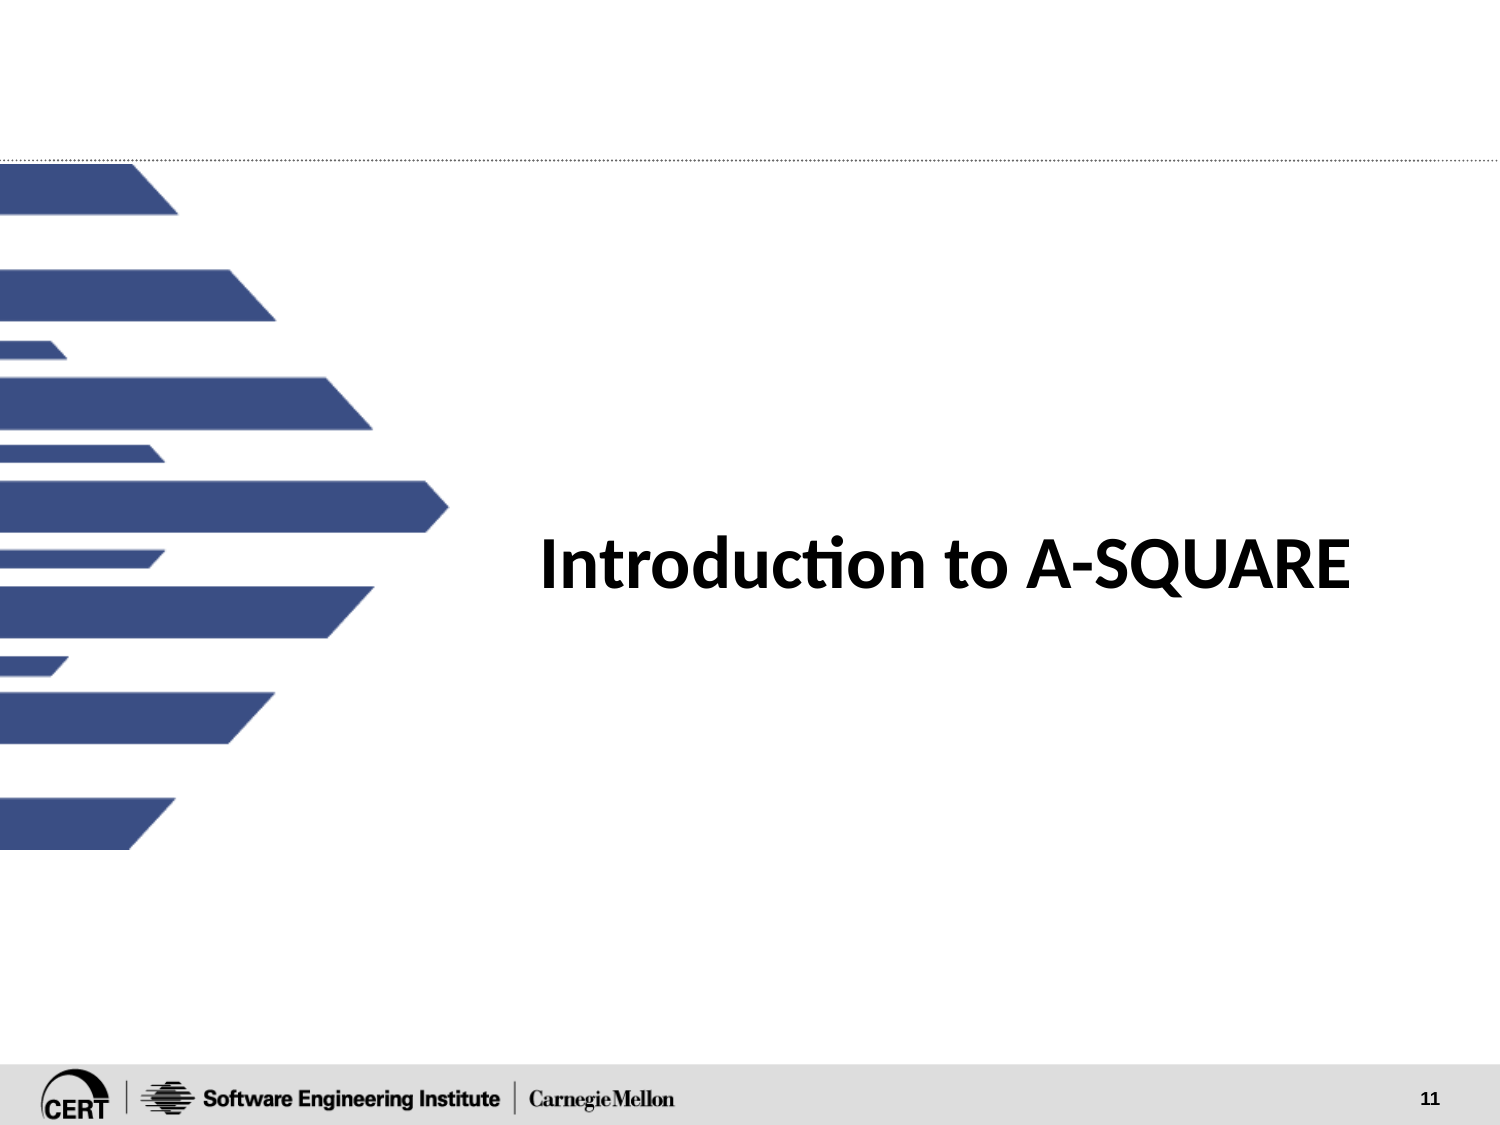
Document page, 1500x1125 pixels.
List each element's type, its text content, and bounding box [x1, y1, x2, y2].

picture [0, 164, 450, 851]
picture [24, 1065, 688, 1125]
text_box Introduction to A-SQUARE [525, 399, 1475, 717]
